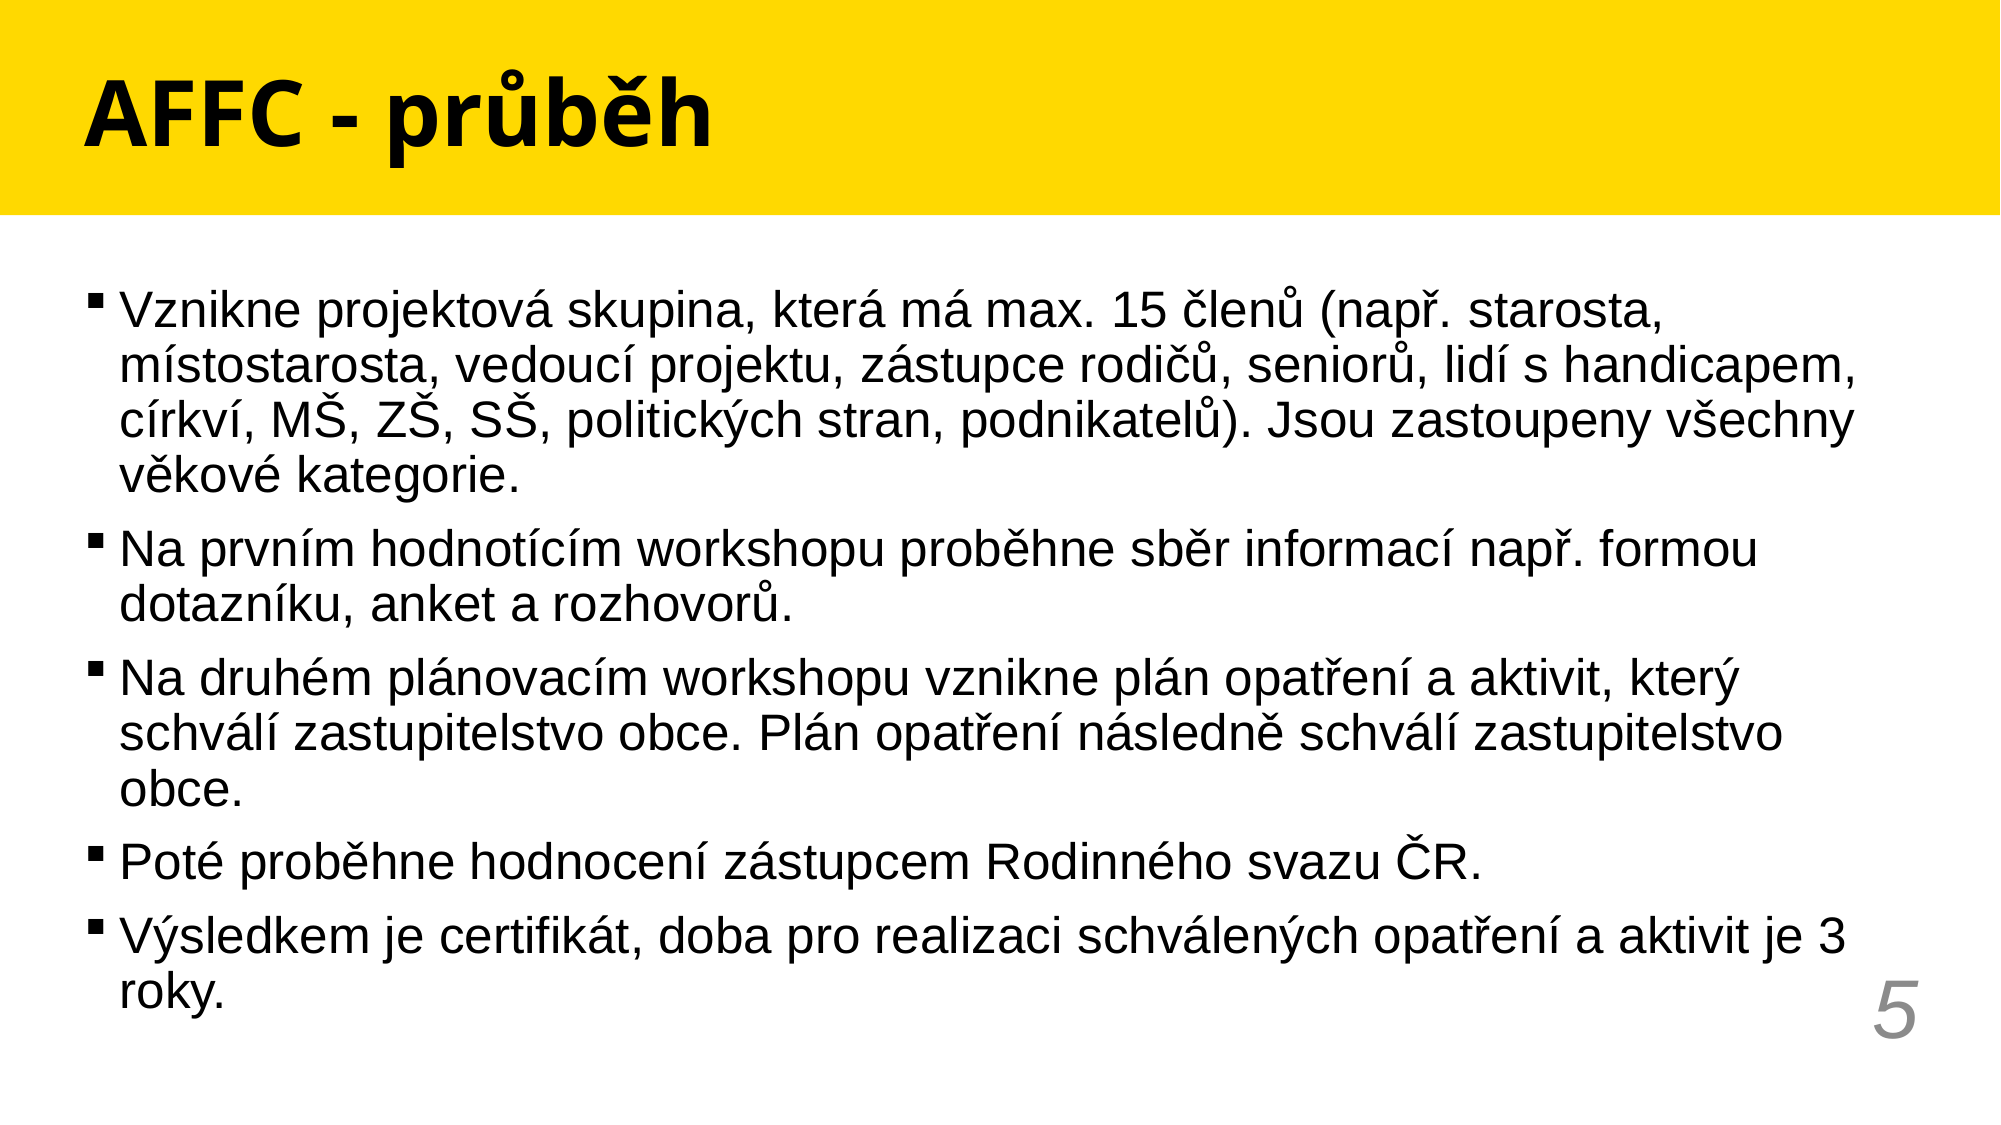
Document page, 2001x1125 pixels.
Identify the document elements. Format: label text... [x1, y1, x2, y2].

list Vznikne projektová skupina, která má max. 15 členů (např. starosta, místostarosta, vedoucí projektu, zástupce rodičů, seniorů, lidí s handicapem, církví, MŠ, ZŠ, SŠ, politických stran, podnikatelů). Jsou zastoupeny všechny věkové kategorie. Na prvním hodnotícím workshopu proběhne sběr informací např. formou dotazníku, anket a rozhovorů. Na druhém plánovacím workshopu vznikne plán opatření a aktivit, který schválí zastupitelstvo obce. Plán opatření následně schválí zastupitelstvo obce. Poté proběhne hodnocení zástupcem Rodinného svazu ČR. Výsledkem je certifikát, doba pro realizaci schválených opatření a aktivit je 3 roky. [69, 275, 1918, 1031]
slide_number 5 [1483, 976, 1934, 1063]
title AFFC - průběh [69, 60, 1918, 214]
